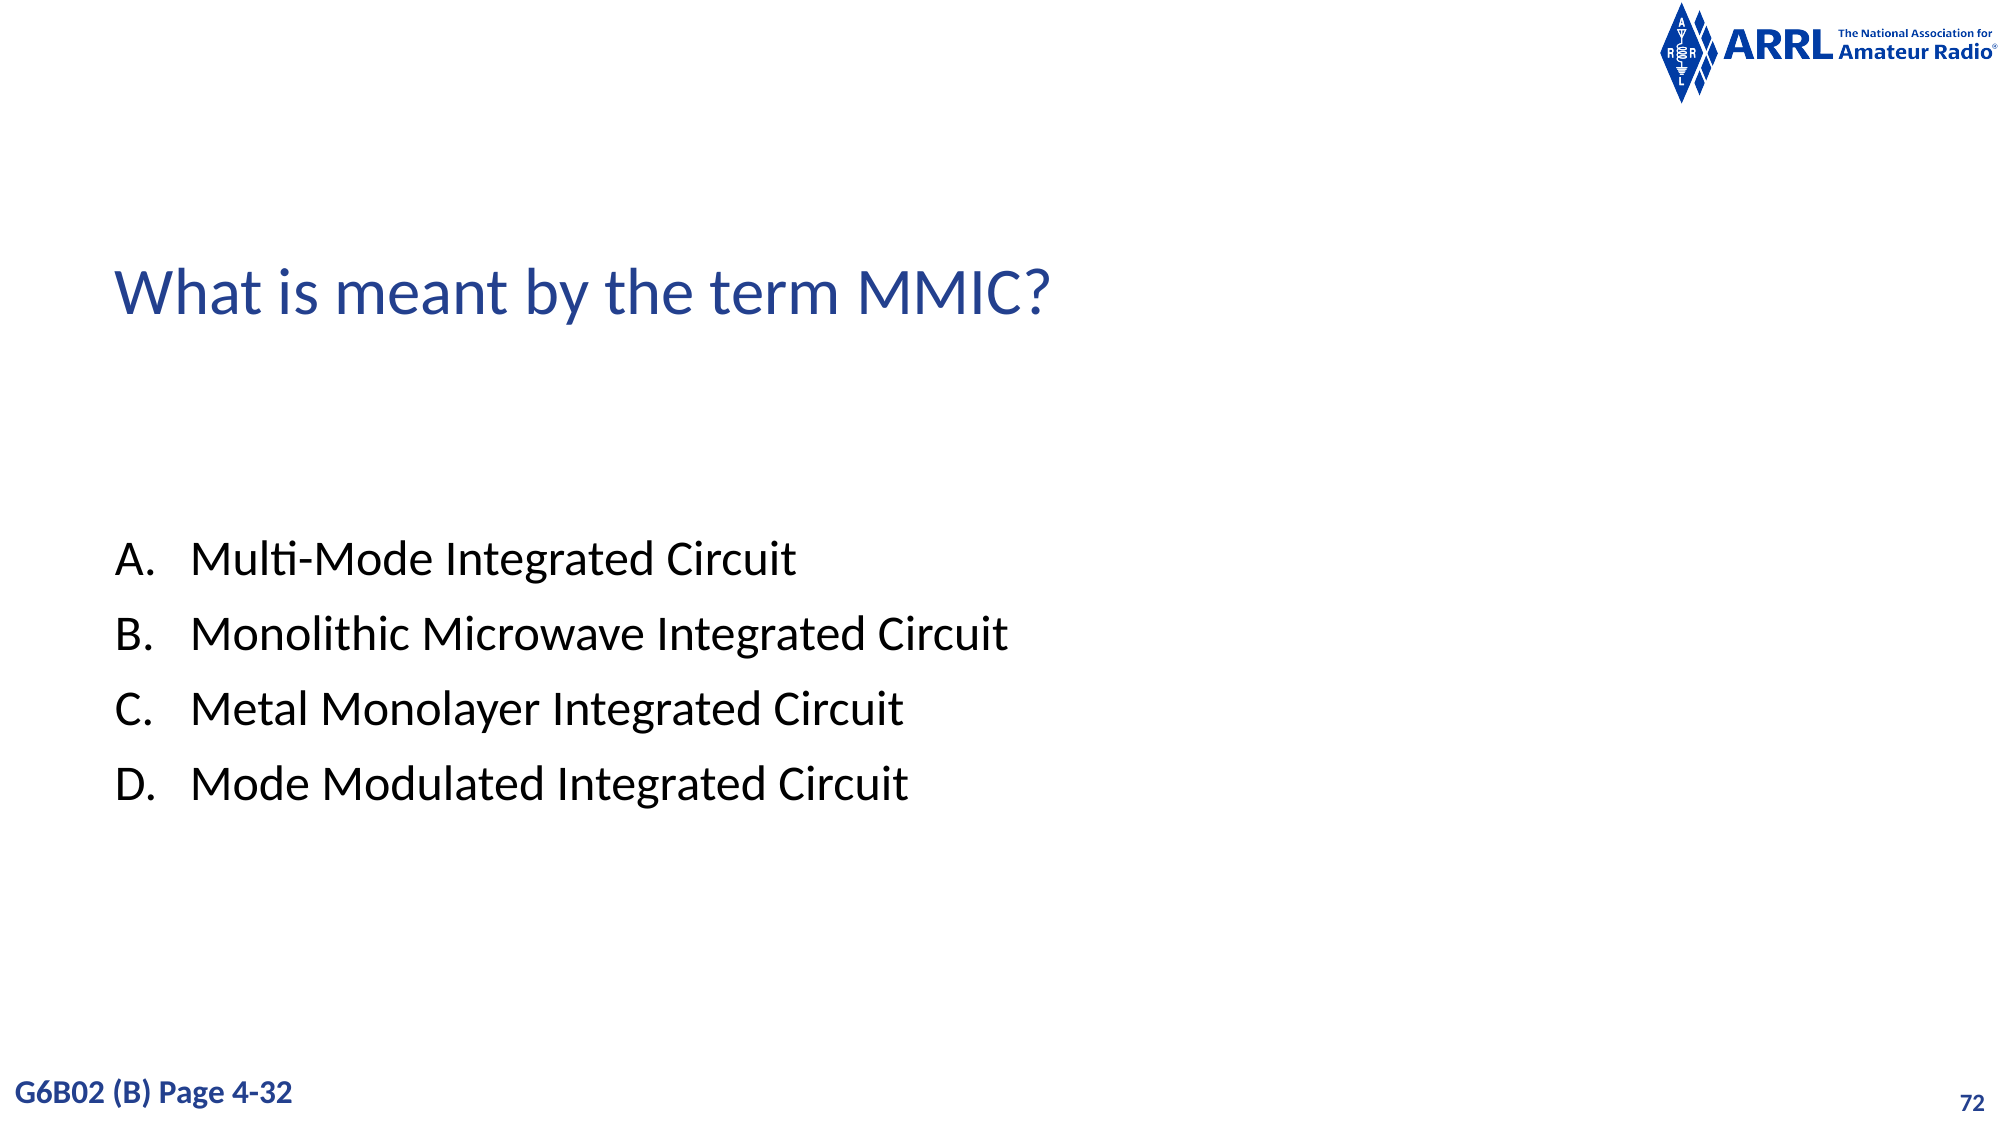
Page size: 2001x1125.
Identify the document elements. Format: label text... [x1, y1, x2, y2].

text_box 72 [1899, 1079, 2000, 1125]
text_box G6B02 (B) Page 4-32 [0, 1062, 1313, 1118]
picture [1658, 0, 1999, 106]
title What is meant by the term MMIC? [99, 249, 1900, 468]
list Multi-Mode Integrated Circuit Monolithic Microwave Integrated Circuit Metal Monolayer Integrated Circuit Mode Modulated Integrated Circuit [99, 525, 1900, 1005]
